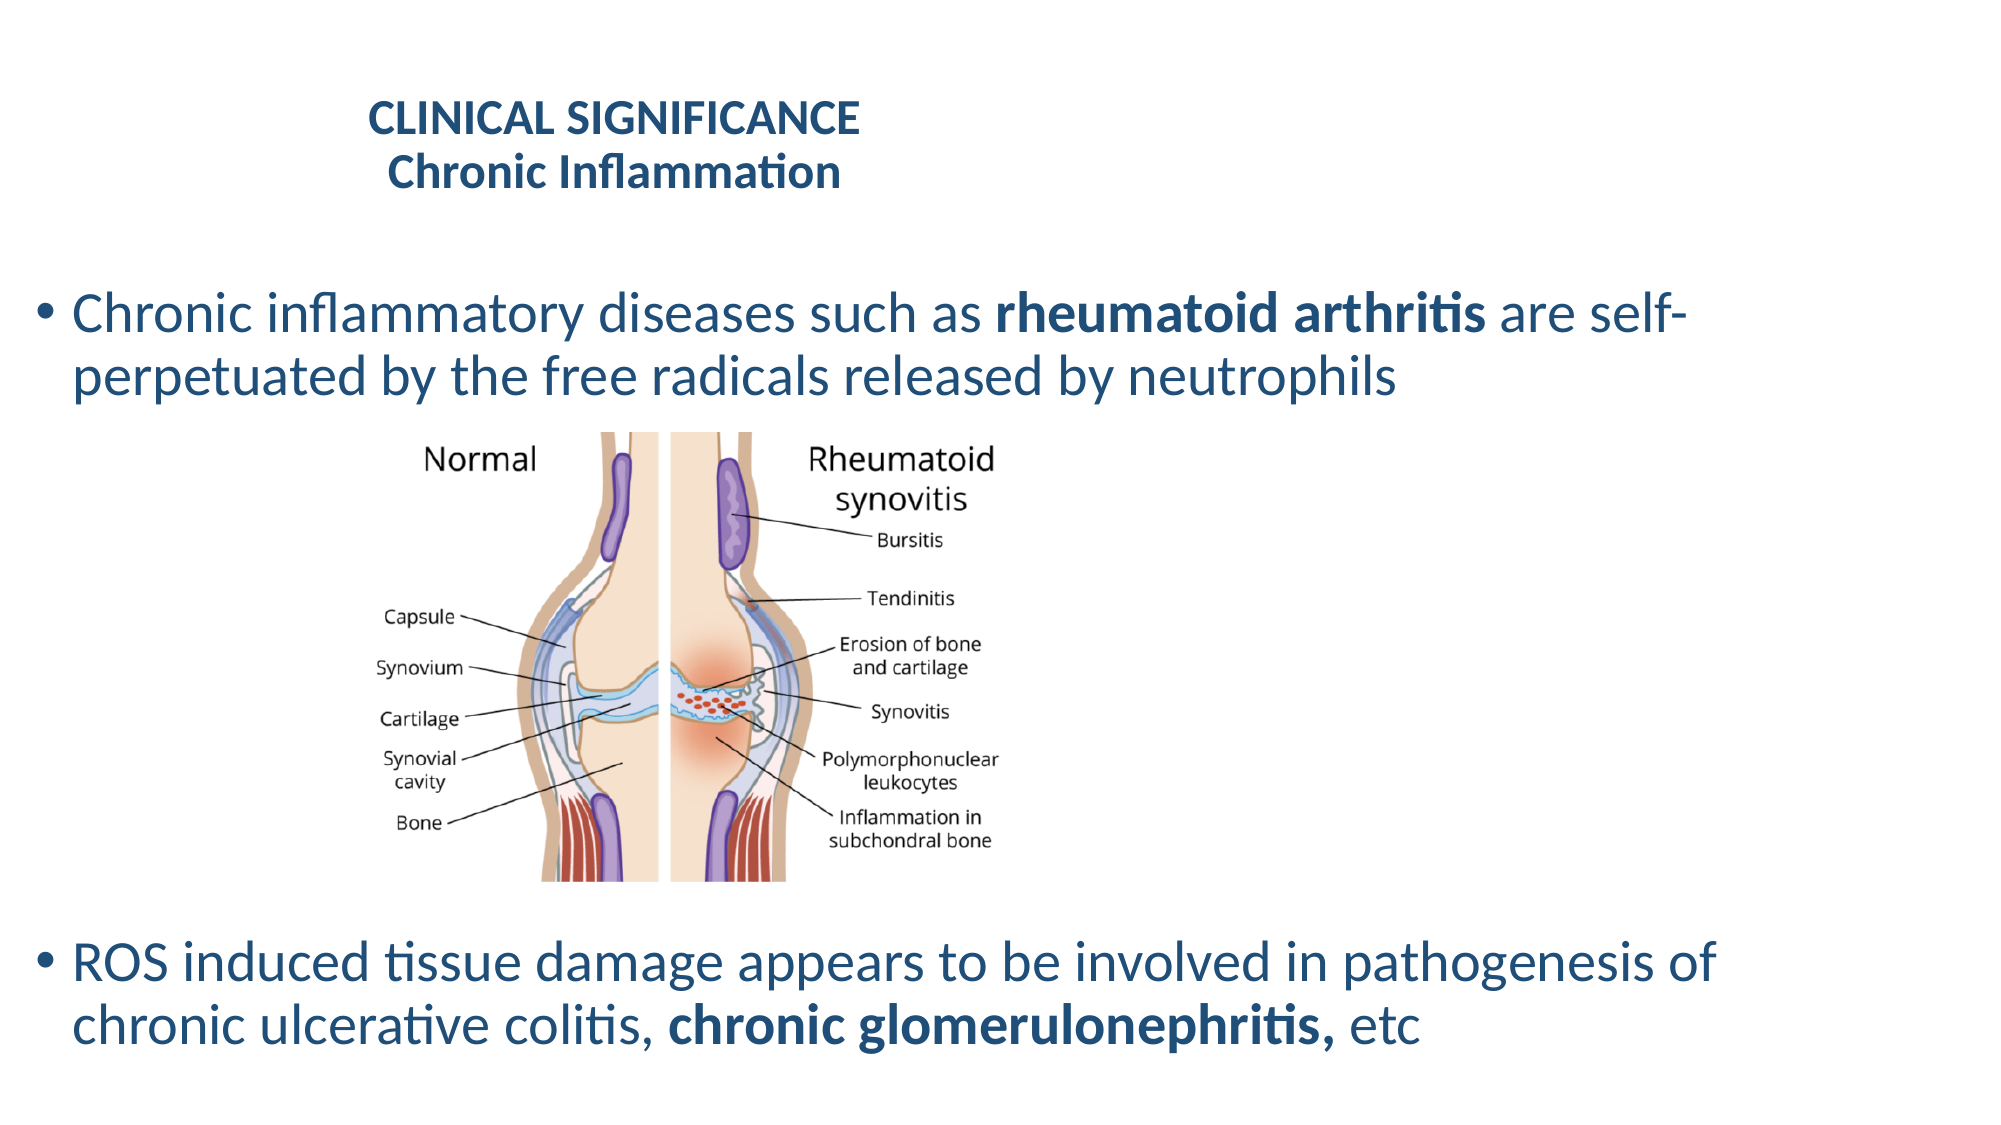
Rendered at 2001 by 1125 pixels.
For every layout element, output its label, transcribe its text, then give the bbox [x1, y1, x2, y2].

title CLINICAL SIGNIFICANCE Chronic Inflammation [75, 82, 1155, 208]
list Chronic inflammatory diseases such as rheumatoid arthritis are self-perpetuated by the free radicals released by neutrophils ROS induced tissue damage appears to be involved in pathogenesis of chronic ulcerative colitis, chronic glomerulonephritis, etc [20, 275, 1746, 1125]
picture [365, 432, 1003, 882]
